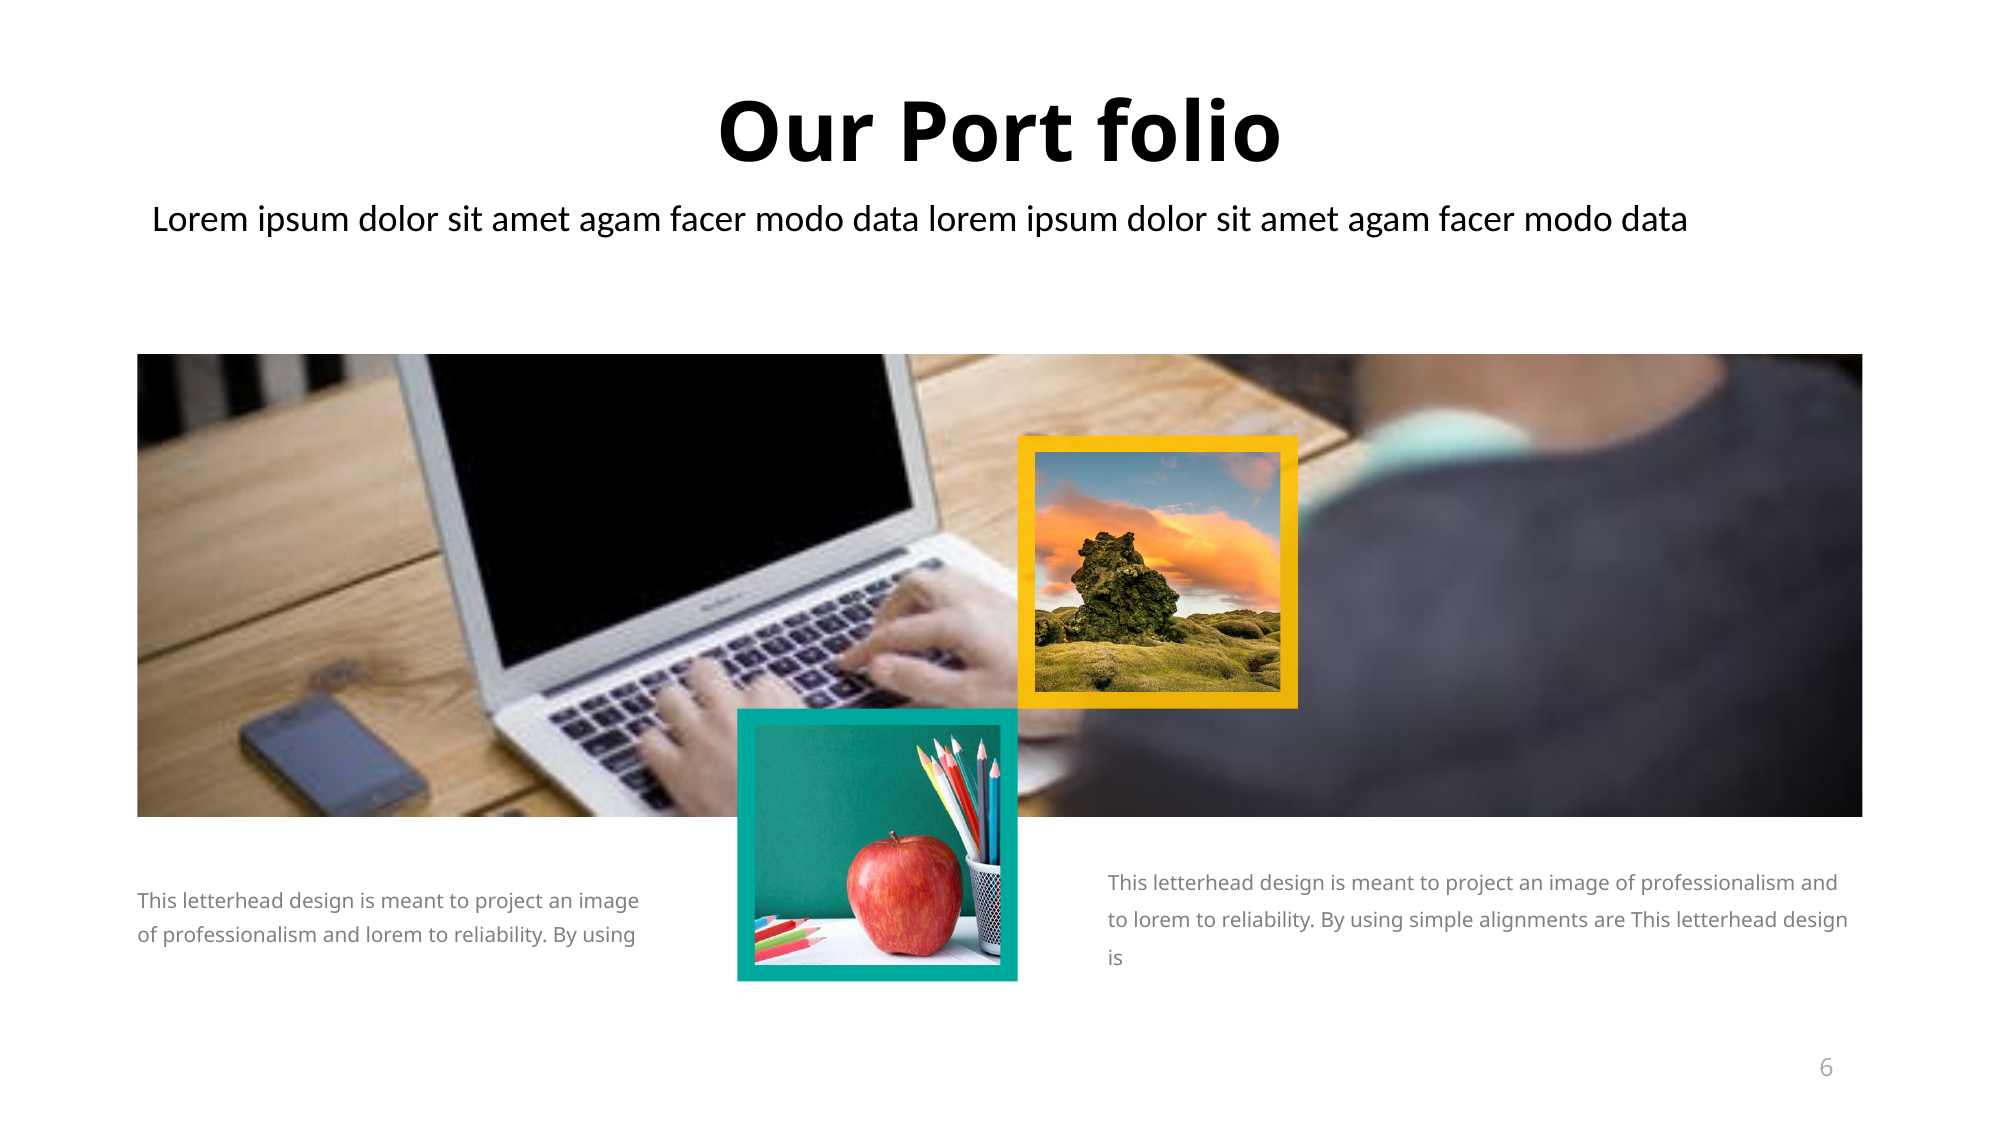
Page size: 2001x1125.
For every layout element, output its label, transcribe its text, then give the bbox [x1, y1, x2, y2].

text_box This letterhead design is meant to project an image of professionalism and lorem to reliability. By using [137, 888, 648, 938]
subtitle Lorem ipsum dolor sit amet agam facer modo data lorem ipsum dolor sit amet agam facer modo data [137, 186, 1863, 227]
text_box [736, 817, 1019, 982]
title Our Port folio [137, 78, 1863, 186]
text_box This letterhead design is meant to project an image of professionalism and to lorem to reliability. By using simple alignments are This letterhead design is [1107, 870, 1863, 956]
slide_number 6 [1790, 1042, 1863, 1094]
picture [137, 354, 1863, 965]
